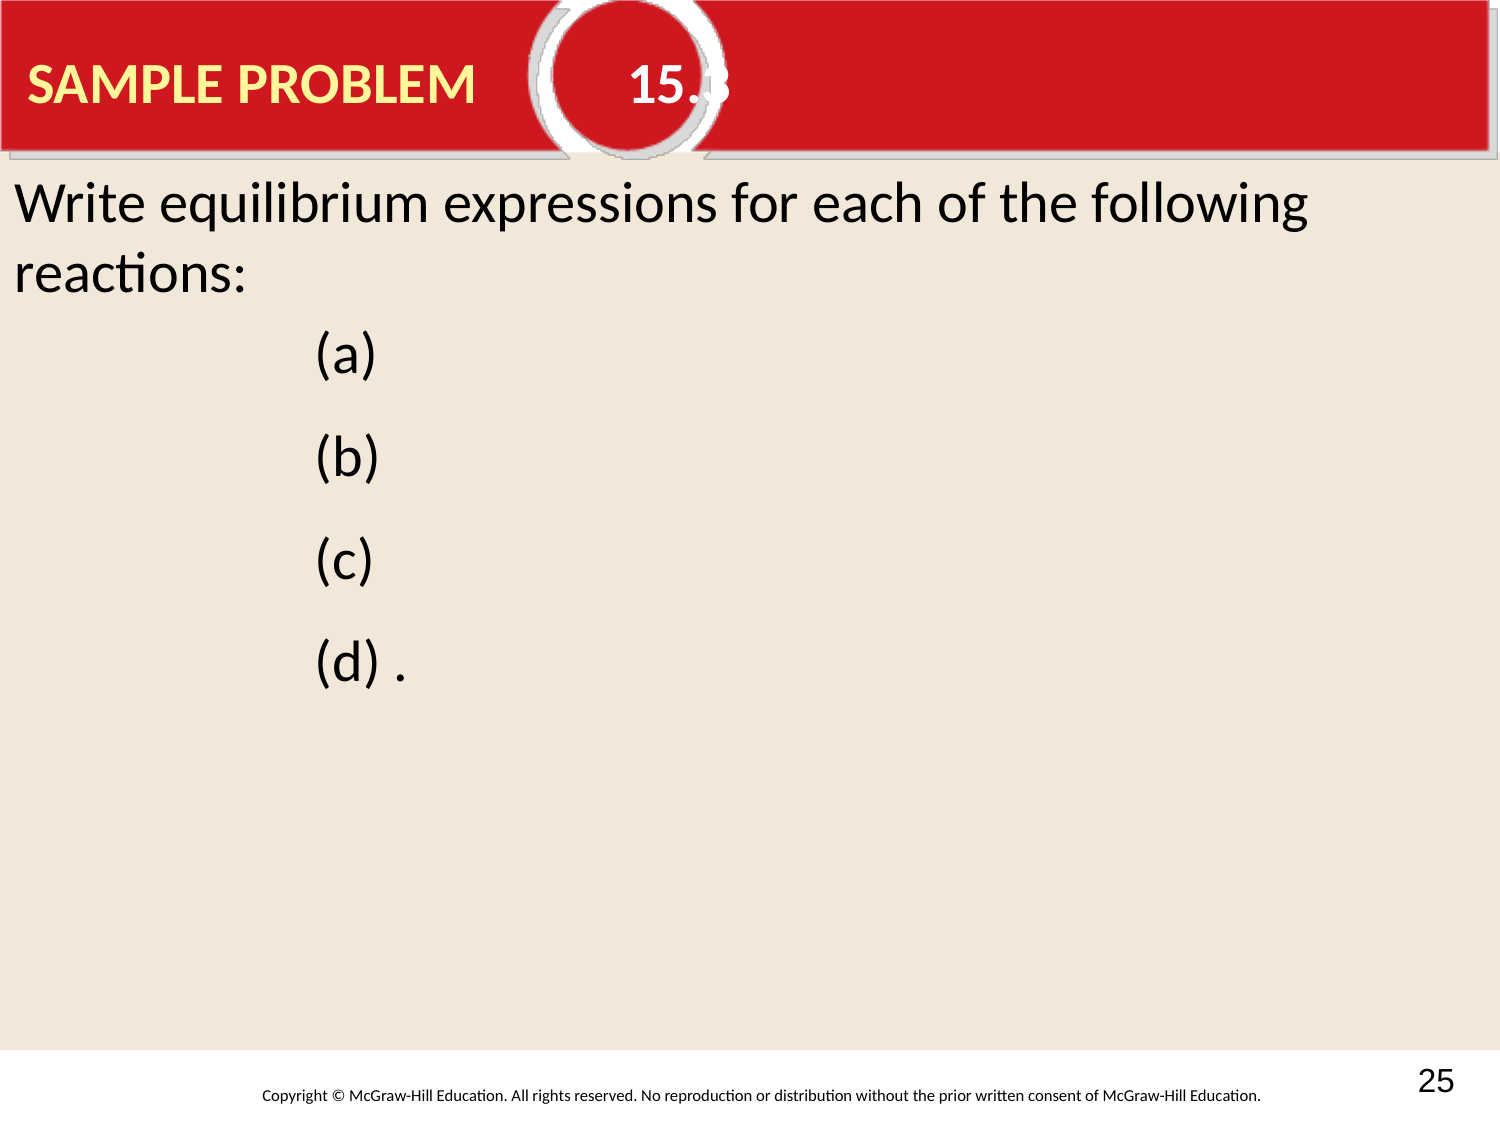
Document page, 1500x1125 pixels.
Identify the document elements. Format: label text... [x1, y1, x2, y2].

title SAMPLE PROBLEM 15.3 [12, 37, 1475, 125]
picture [0, 0, 1500, 162]
